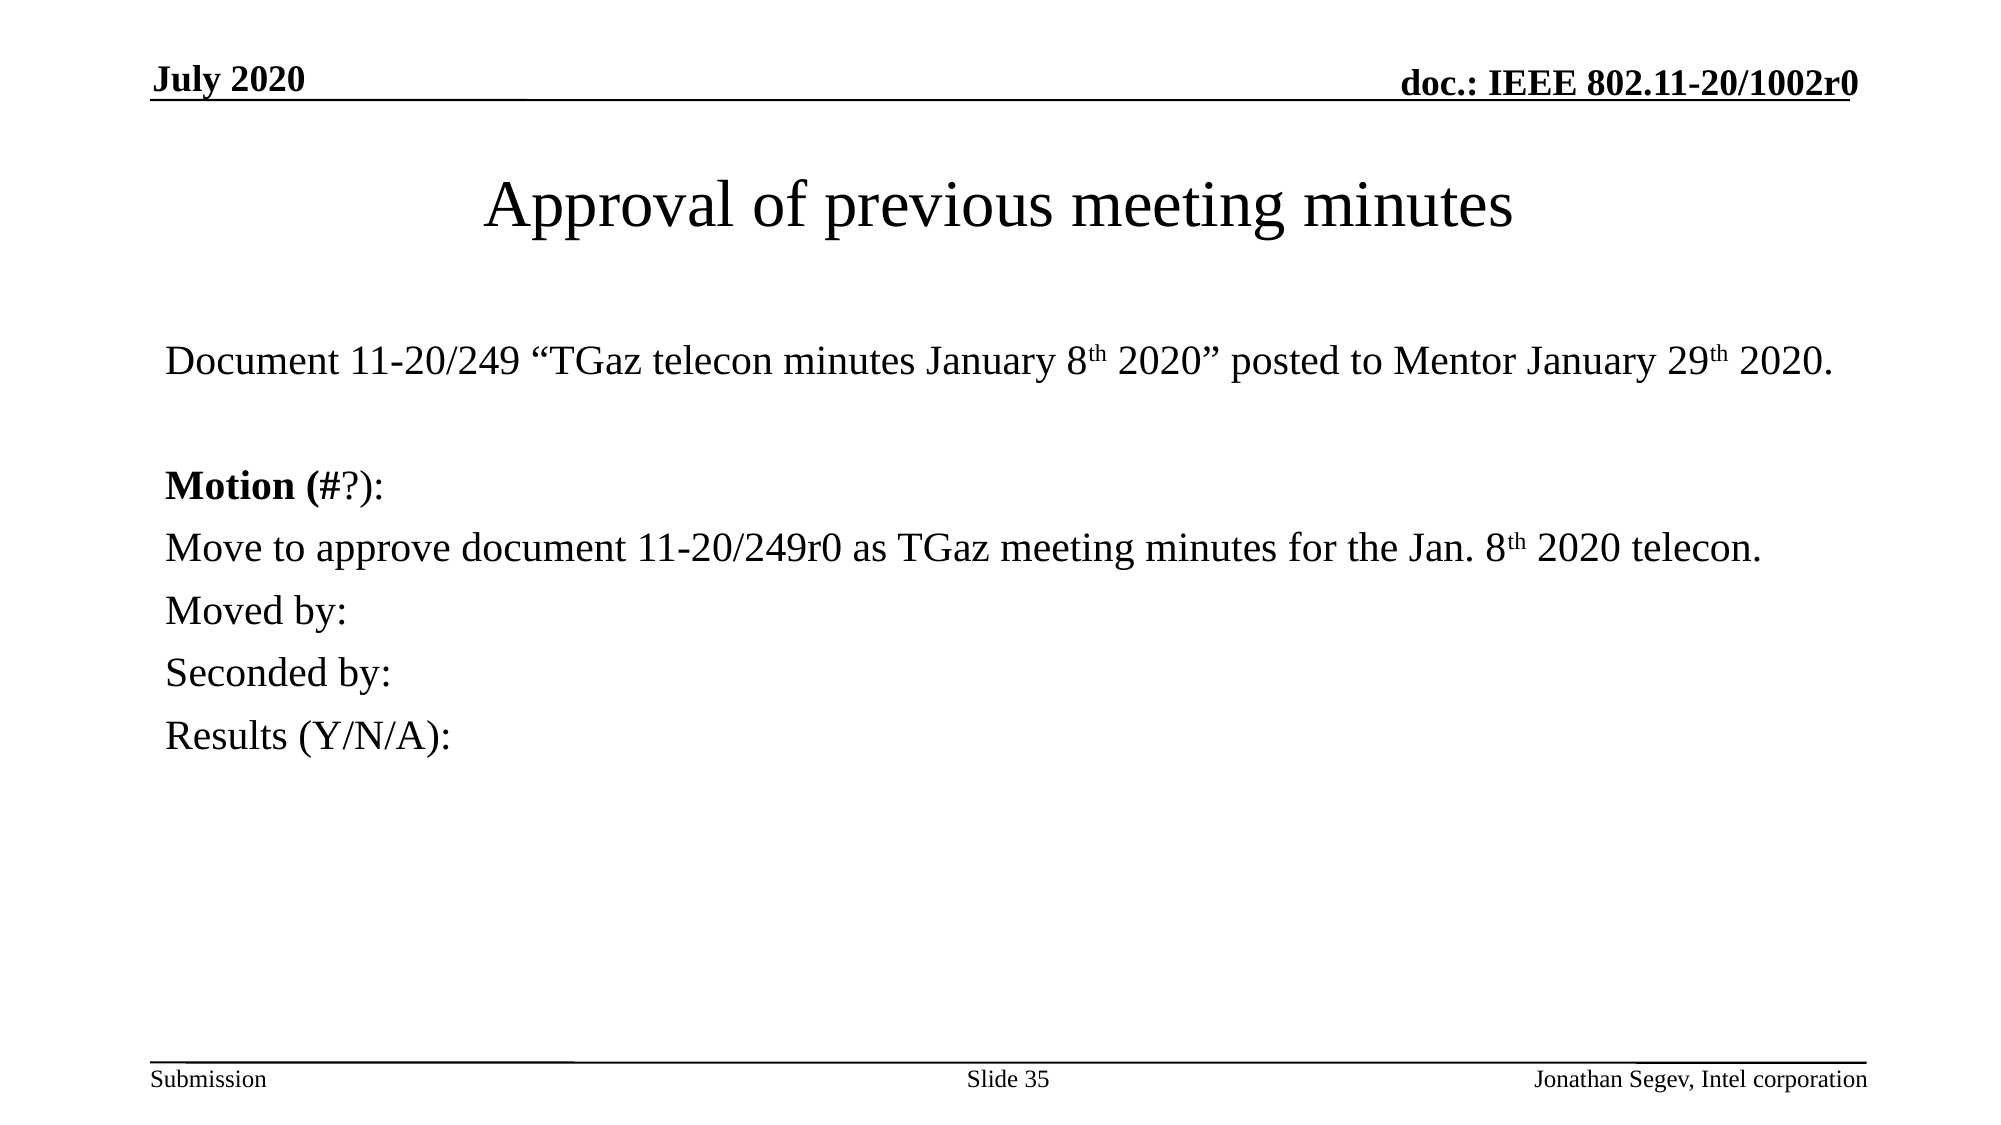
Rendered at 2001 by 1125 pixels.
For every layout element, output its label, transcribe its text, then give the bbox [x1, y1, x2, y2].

slide_number Slide 35 [950, 1061, 1067, 1123]
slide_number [152, 54, 563, 100]
list Document 11-20/249 “TGaz telecon minutes January 8th 2020” posted to Mentor January 29th 2020. Motion (#?): Move to approve document 11-20/249r0 as TGaz meeting minutes for the Jan. 8th 2020 telecon. Moved by: Seconded by: Results (Y/N/A): [149, 324, 1850, 1000]
footer Jonathan Segev, Intel corporation [1171, 1061, 1869, 1093]
title Approval of previous meeting minutes [149, 112, 1850, 288]
